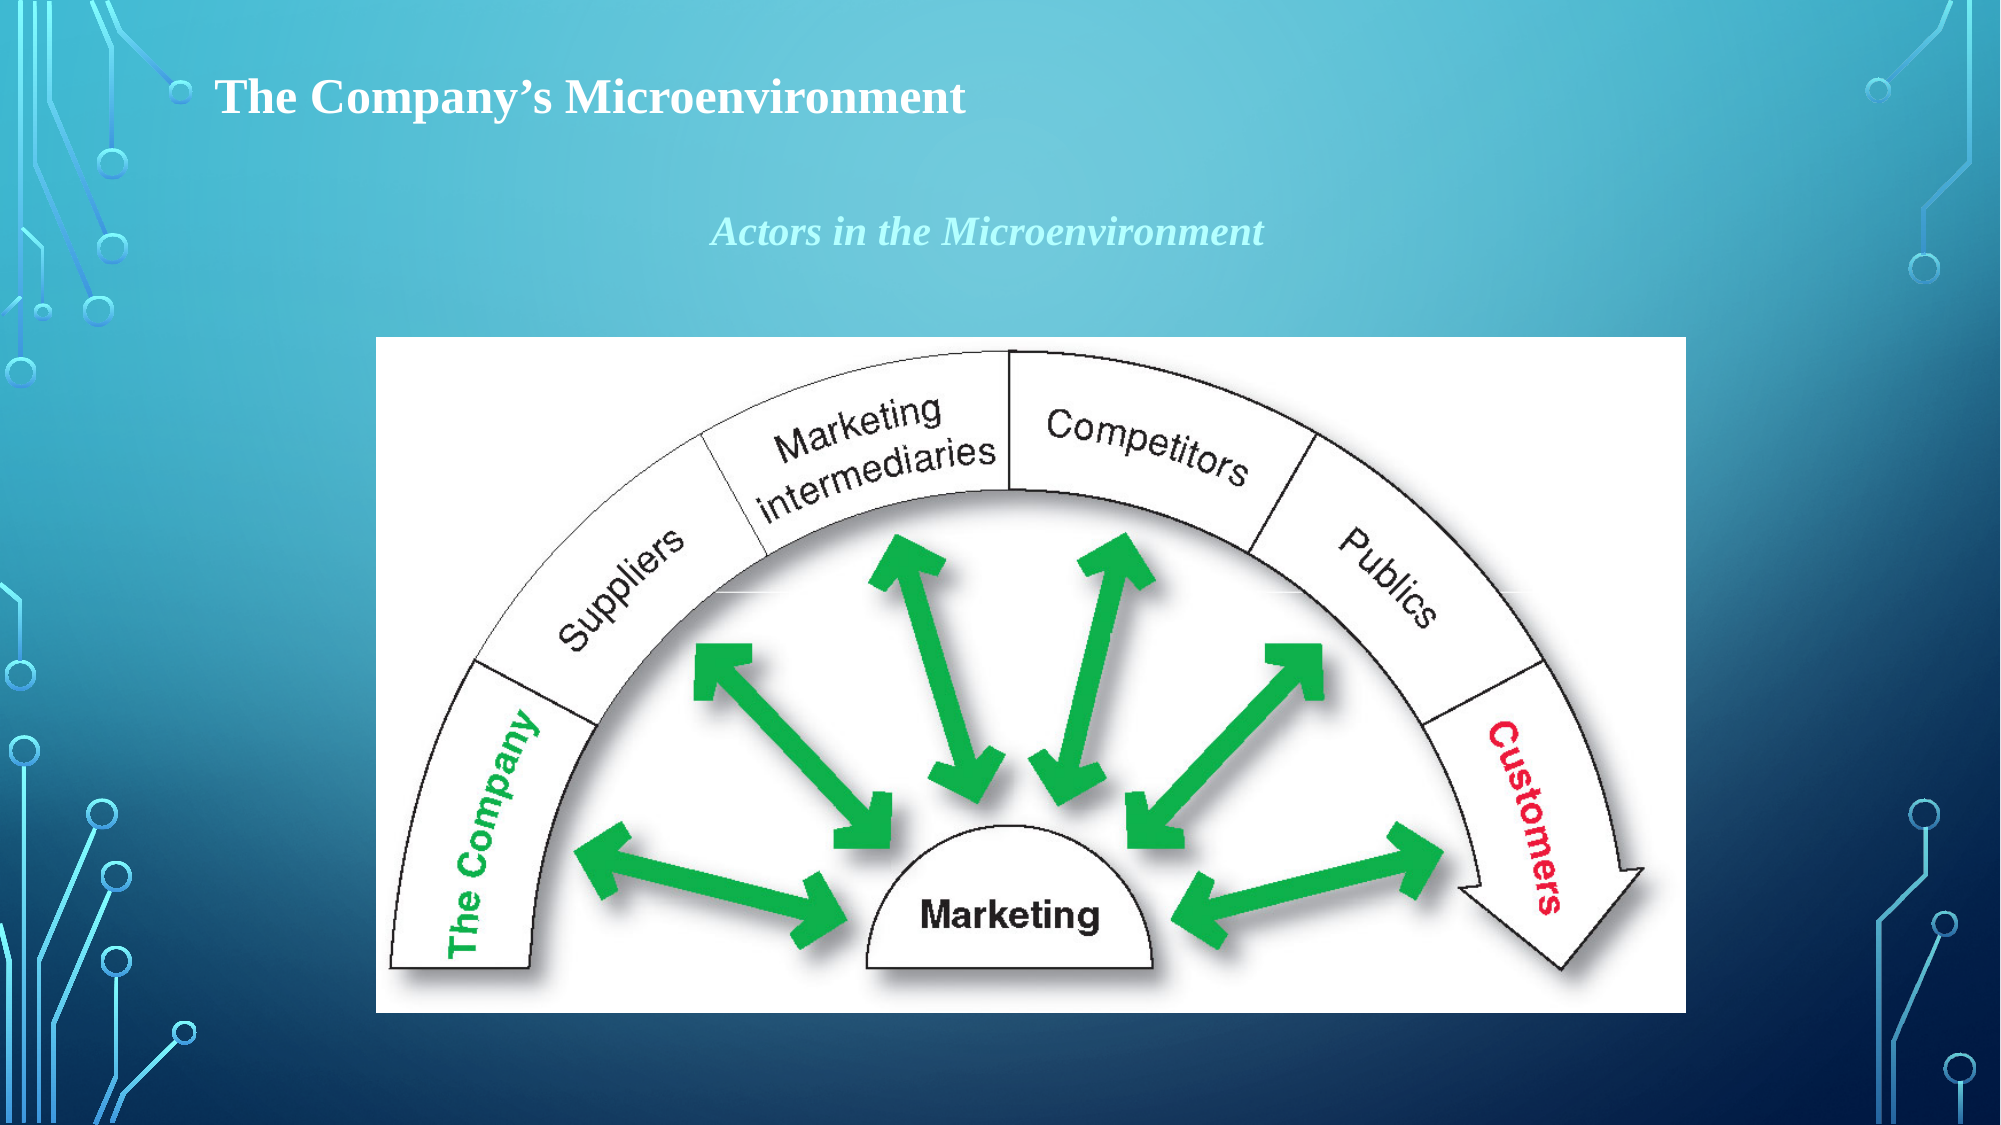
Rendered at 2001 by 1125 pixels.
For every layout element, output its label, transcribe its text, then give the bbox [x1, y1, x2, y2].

text_box The Company’s Microenvironment [0, 0, 1228, 188]
picture [376, 337, 1686, 1013]
text_box [391, 228, 1567, 291]
text_box Actors in the Microenvironment [399, 196, 1575, 259]
